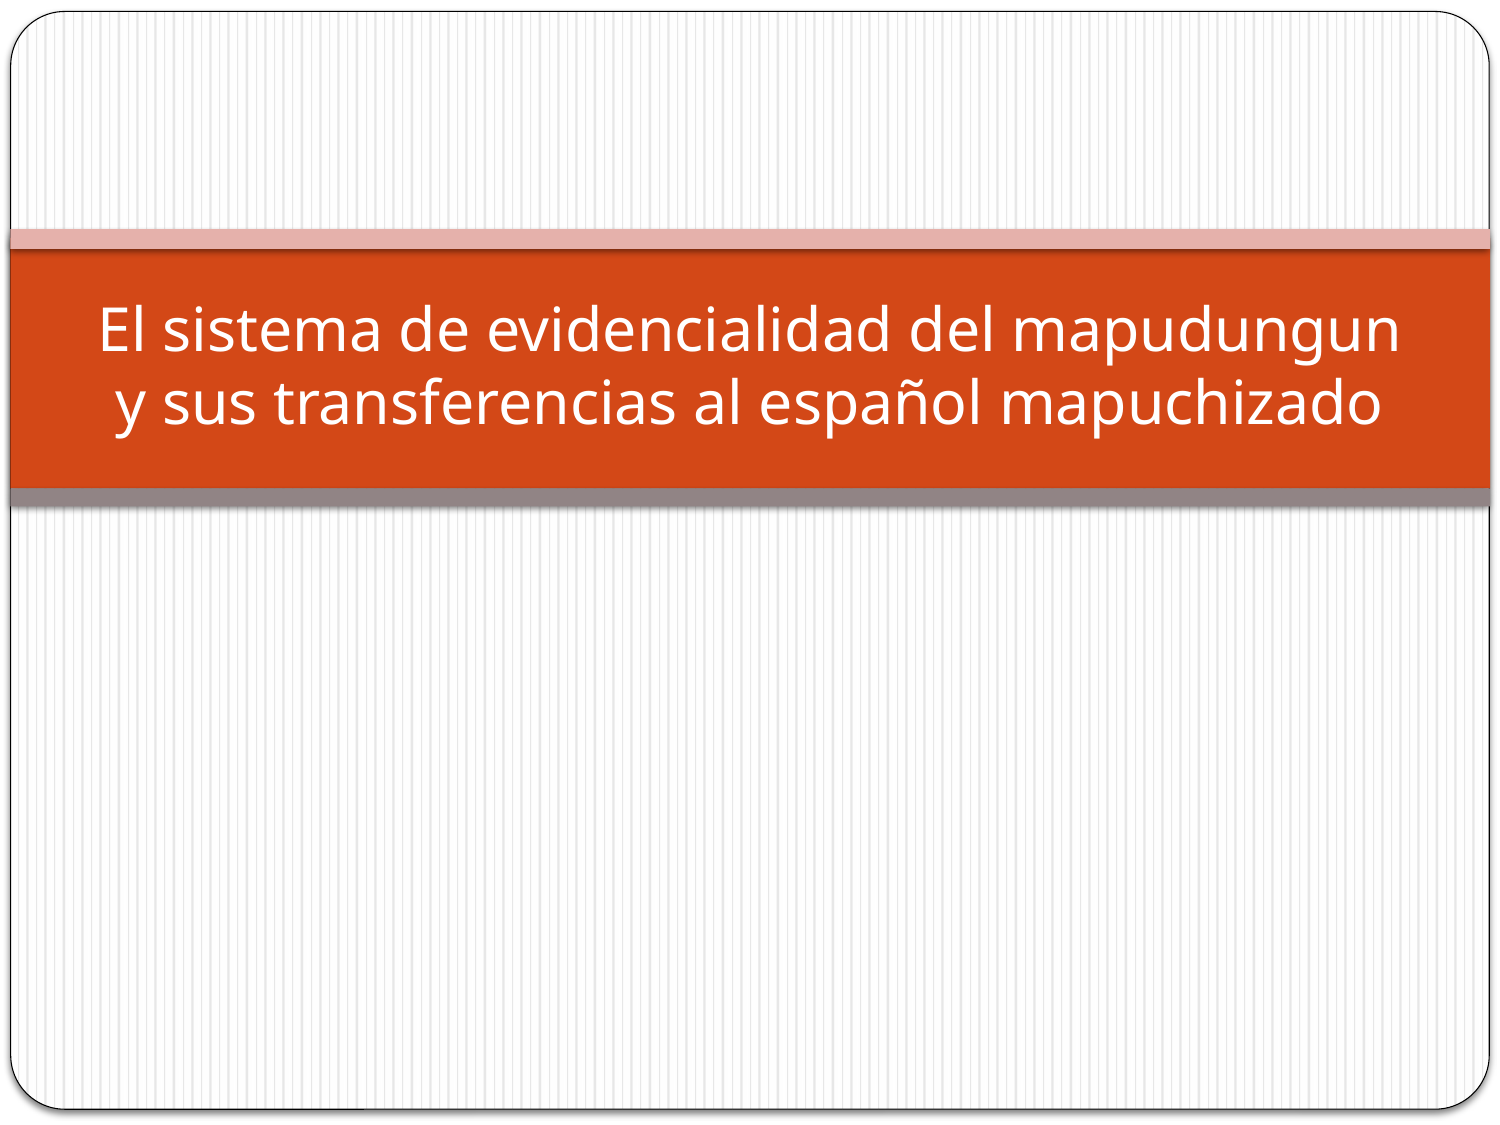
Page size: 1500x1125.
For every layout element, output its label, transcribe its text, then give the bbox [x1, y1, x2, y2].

title El sistema de evidencialidad del mapudungun y sus transferencias al español mapuchizado [75, 247, 1425, 489]
